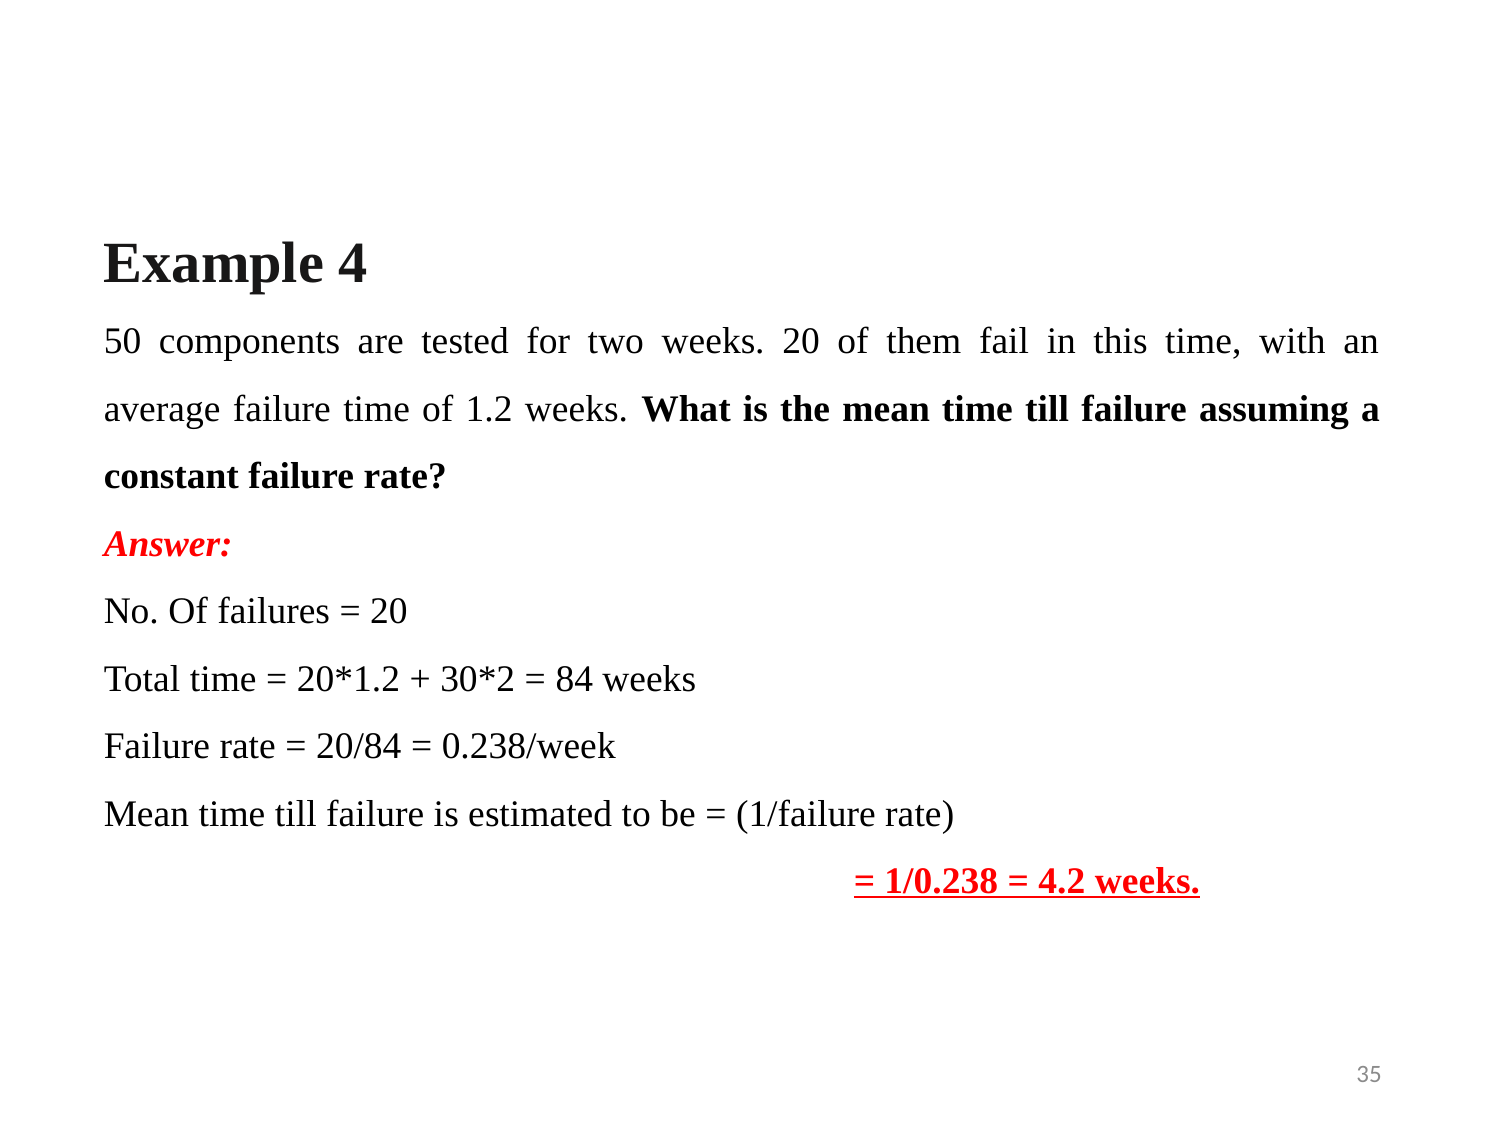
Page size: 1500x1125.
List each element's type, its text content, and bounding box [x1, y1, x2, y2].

list Example 4 50 components are tested for two weeks. 20 of them fail in this time, with an average failure time of 1.2 weeks. What is the mean time till failure assuming a constant failure rate? Answer: No. Of failures = 20 Total time = 20*1.2 + 30*2 = 84 weeks Failure rate = 20/84 = 0.238/week Mean time till failure is estimated to be = (1/failure rate) = 1/0.238 = 4.2 weeks. [88, 181, 1396, 965]
slide_number 35 [1059, 1042, 1397, 1103]
